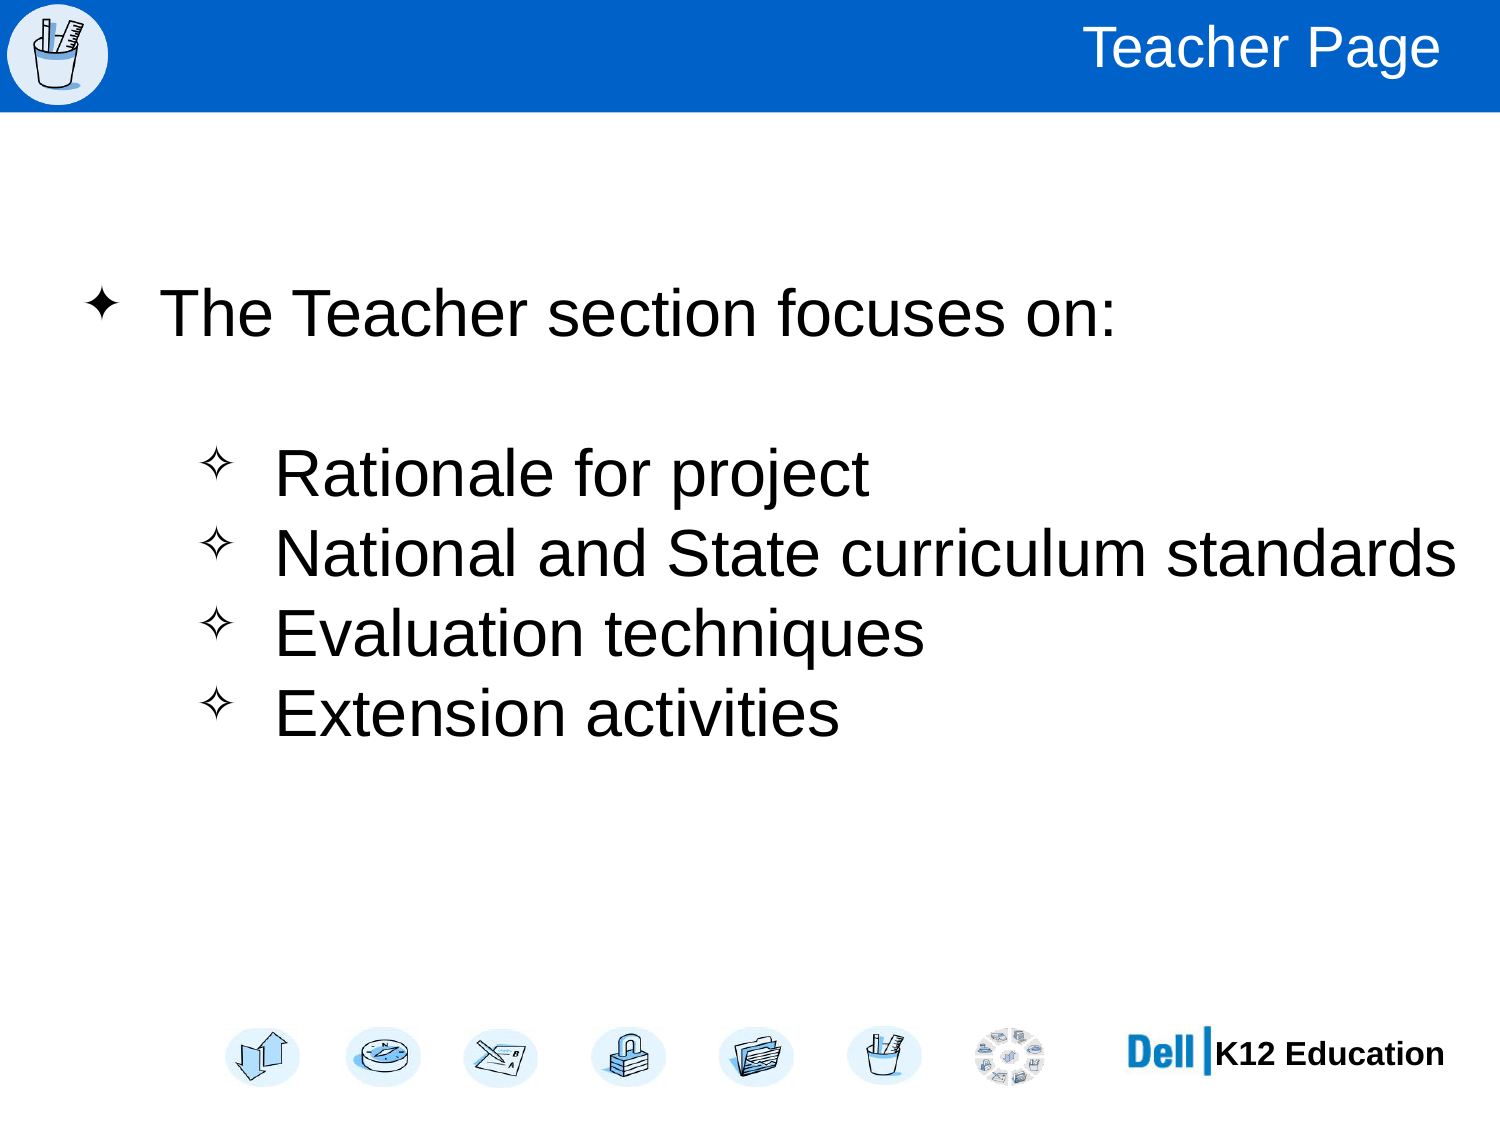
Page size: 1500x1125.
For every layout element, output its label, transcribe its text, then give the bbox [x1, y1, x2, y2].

picture [225, 1028, 300, 1087]
picture [591, 1027, 666, 1087]
title Teacher Page [112, 0, 1459, 88]
picture [1125, 1024, 1214, 1079]
picture [463, 1029, 538, 1088]
picture [975, 1026, 1048, 1087]
picture [847, 1026, 922, 1085]
picture [345, 1027, 421, 1087]
picture [7, 4, 108, 105]
picture [718, 1027, 794, 1087]
text_box The Teacher section focuses on: Rationale for project National and State curriculum standards Evaluation techniques Extension activities [66, 262, 1475, 757]
